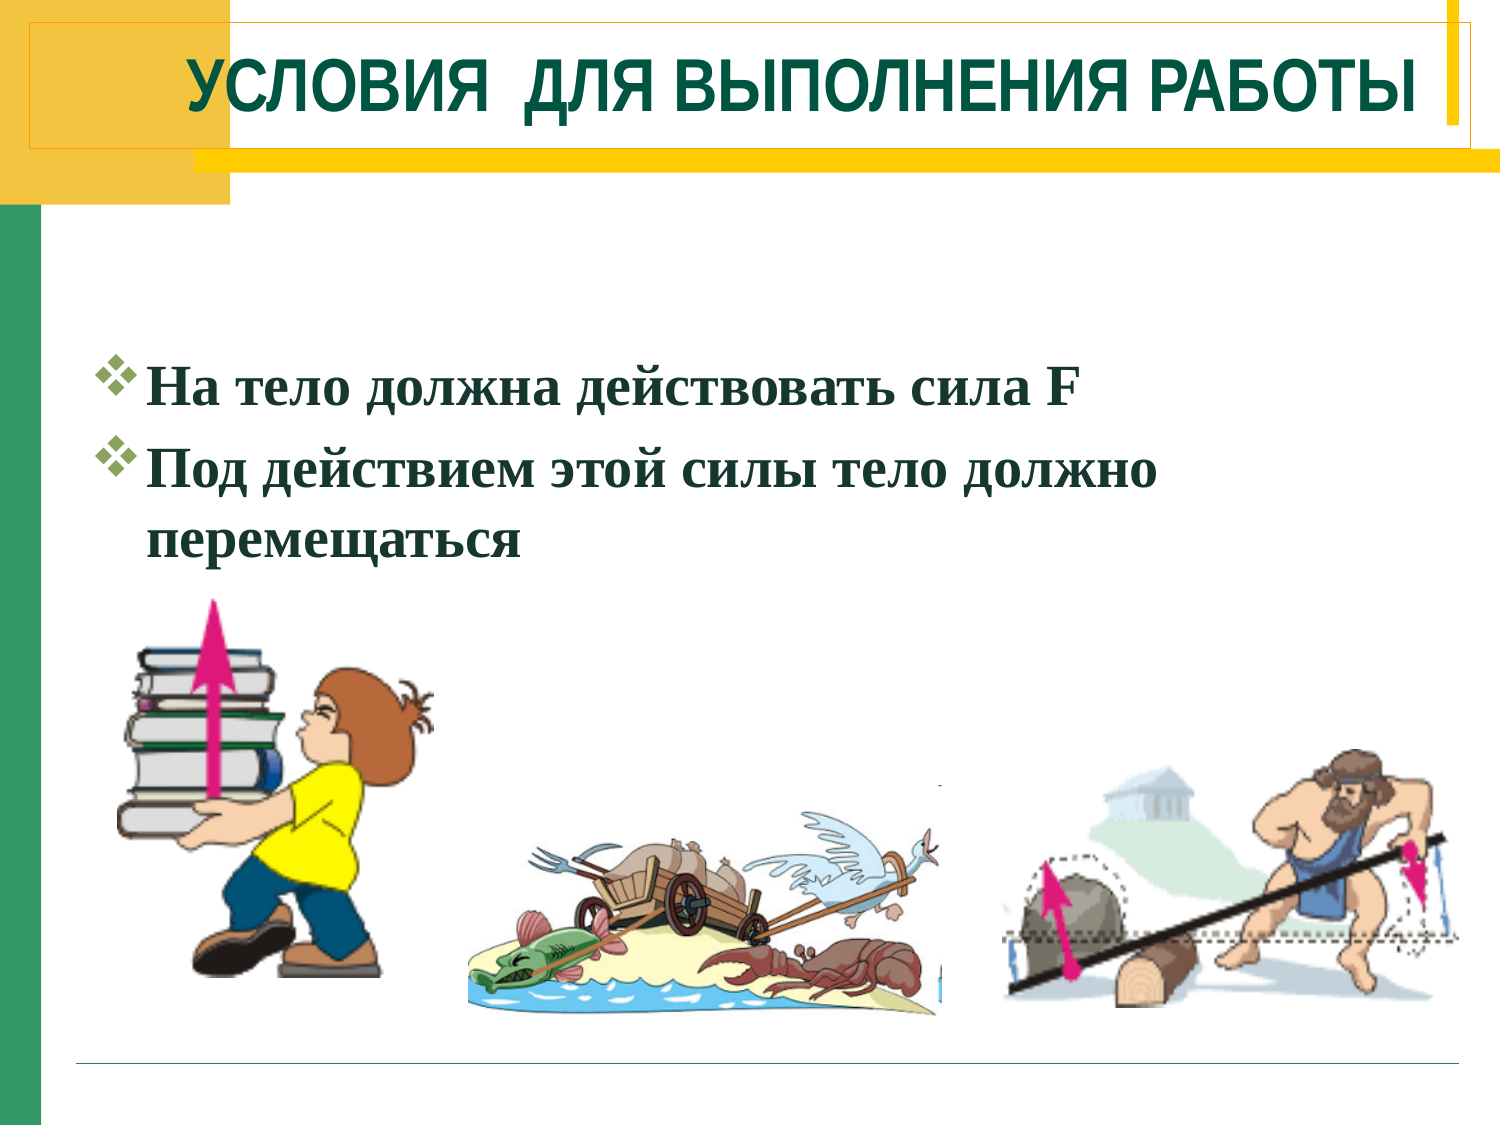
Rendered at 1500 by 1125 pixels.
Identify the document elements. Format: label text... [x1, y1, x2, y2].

picture [116, 597, 434, 978]
title Условия для выполнения работы [170, 18, 1477, 145]
list На тело должна действовать сила F Под действием этой силы тело должно перемещаться [74, 339, 1426, 598]
picture [1001, 749, 1459, 1009]
picture [468, 784, 942, 1048]
